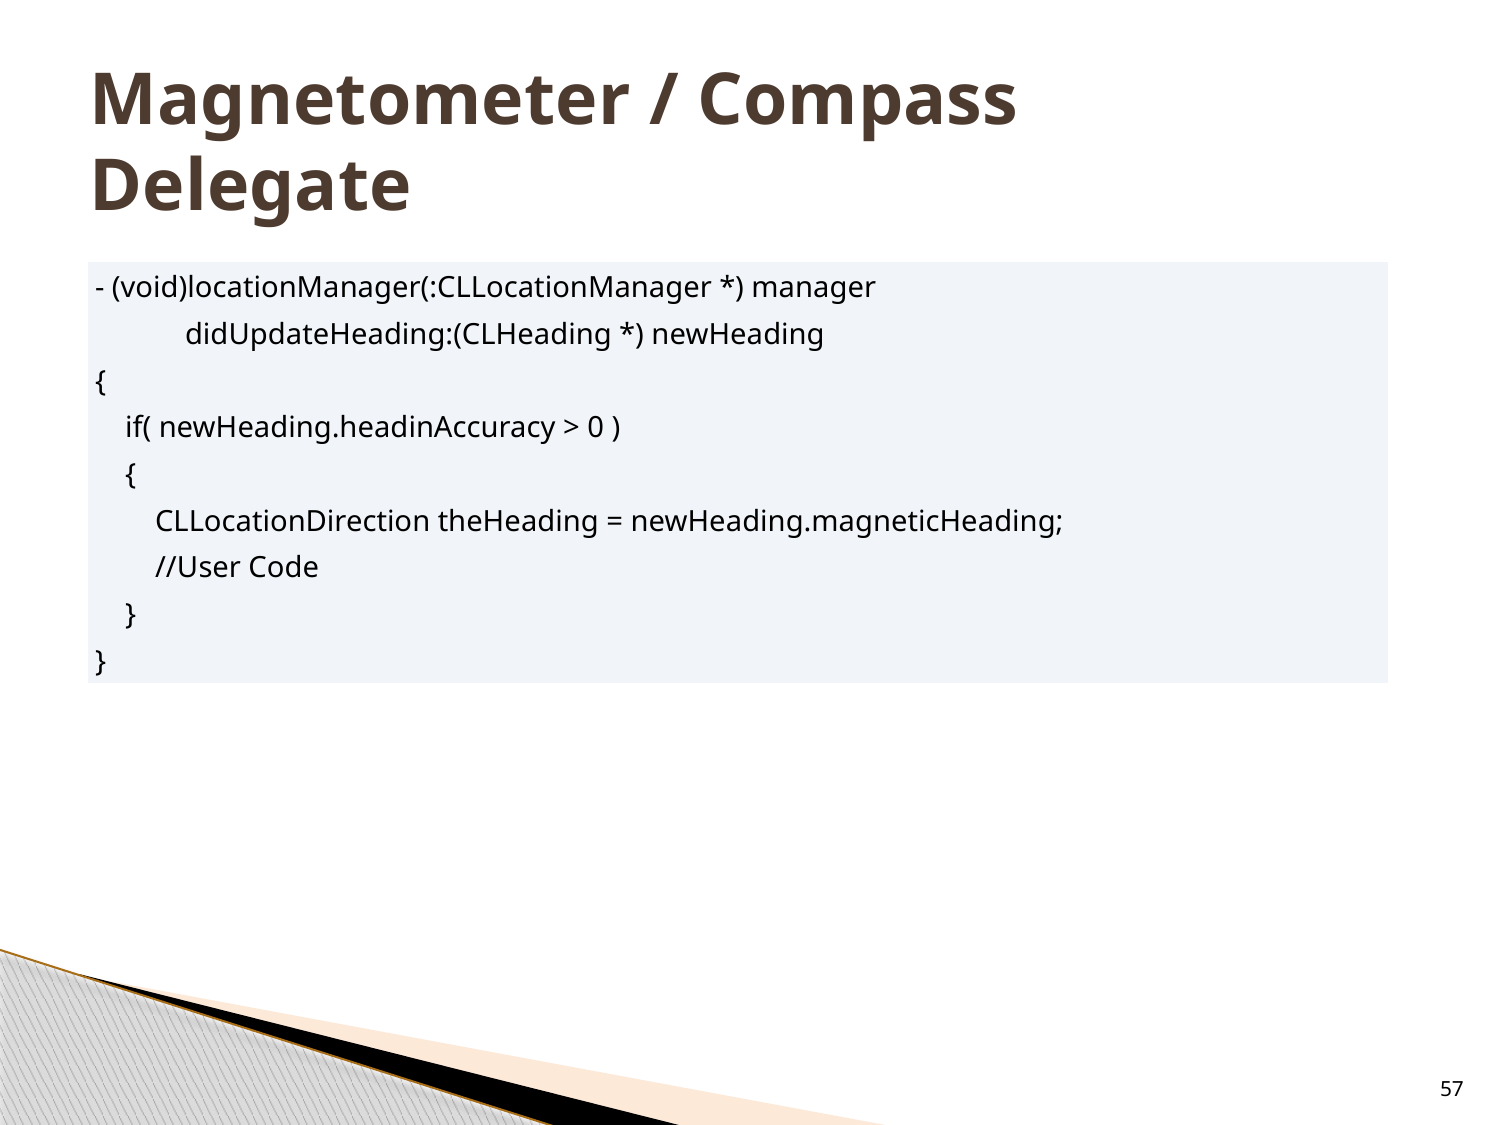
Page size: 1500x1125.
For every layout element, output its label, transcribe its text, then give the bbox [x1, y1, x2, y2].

table_cell { [88, 449, 1388, 496]
table_header - (void)locationManager(:CLLocationManager *) manager [88, 262, 1388, 309]
table_cell CLLocationDirection theHeading = newHeading.magneticHeading; [88, 496, 1388, 543]
slide_number 57 [1418, 1051, 1479, 1112]
table_cell didUpdateHeading:(CLHeading *) newHeading [88, 309, 1388, 356]
table_cell if( newHeading.headinAccuracy > 0 ) [88, 403, 1388, 449]
table_cell { [88, 356, 1388, 403]
title Magnetometer / Compass Delegate [75, 45, 1425, 233]
table_cell } [88, 589, 1388, 636]
table_cell } [88, 636, 1388, 683]
table_cell //User Code [88, 543, 1388, 589]
